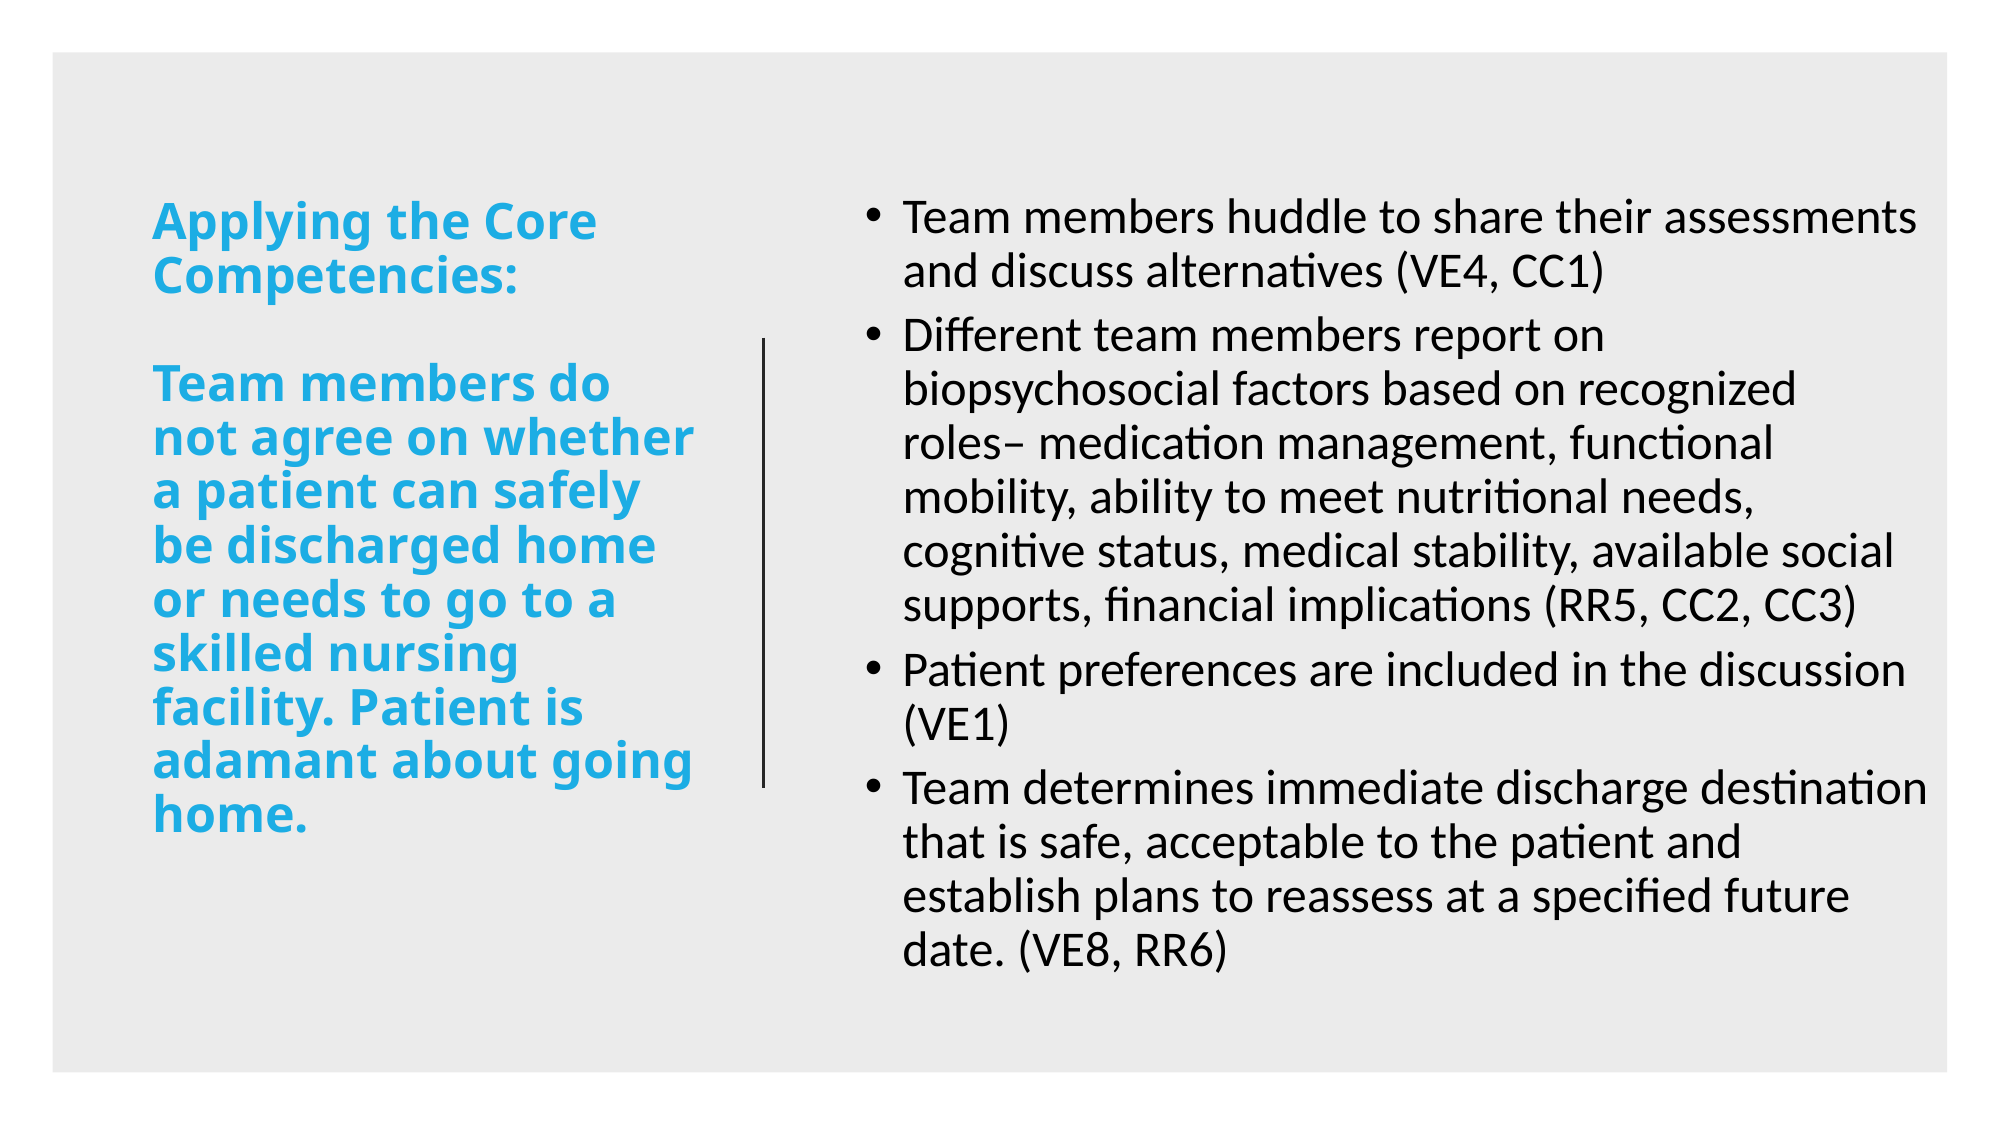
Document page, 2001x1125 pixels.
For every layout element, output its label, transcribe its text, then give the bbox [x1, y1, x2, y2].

title Applying the Core Competencies: Team members do not agree on whether a patient can safely be discharged home or needs to go to a skilled nursing facility. Patient is adamant about going home. [137, 158, 711, 967]
text_box [52, 51, 1948, 1073]
list Team members huddle to share their assessments and discuss alternatives (VE4, CC1) Different team members report on biopsychosocial factors based on recognized roles– medication management, functional mobility, ability to meet nutritional needs, cognitive status, medical stability, available social supports, financial implications (RR5, CC2, CC3) Patient preferences are included in the discussion (VE1) Team determines immediate discharge destination that is safe, acceptable to the patient and establish plans to reassess at a specified future date. (VE8, RR6) [774, 182, 1948, 1048]
